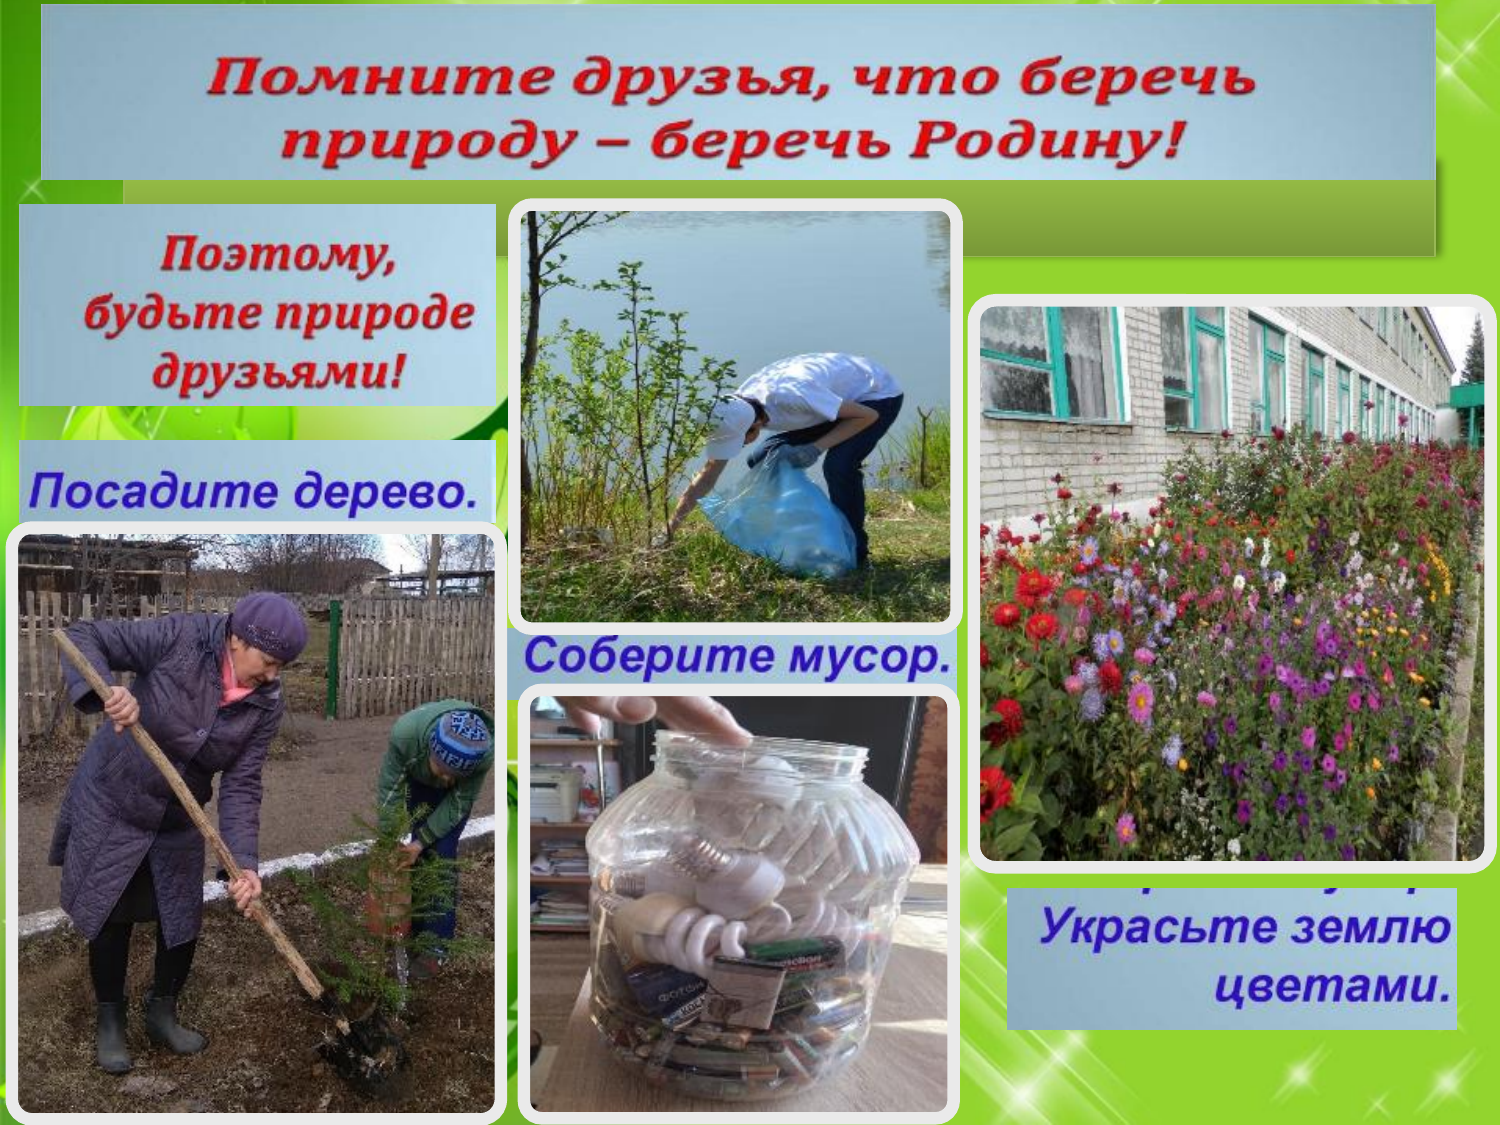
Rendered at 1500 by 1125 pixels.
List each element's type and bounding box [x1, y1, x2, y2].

picture [0, 0, 1500, 1125]
text_box [123, 187, 1436, 257]
